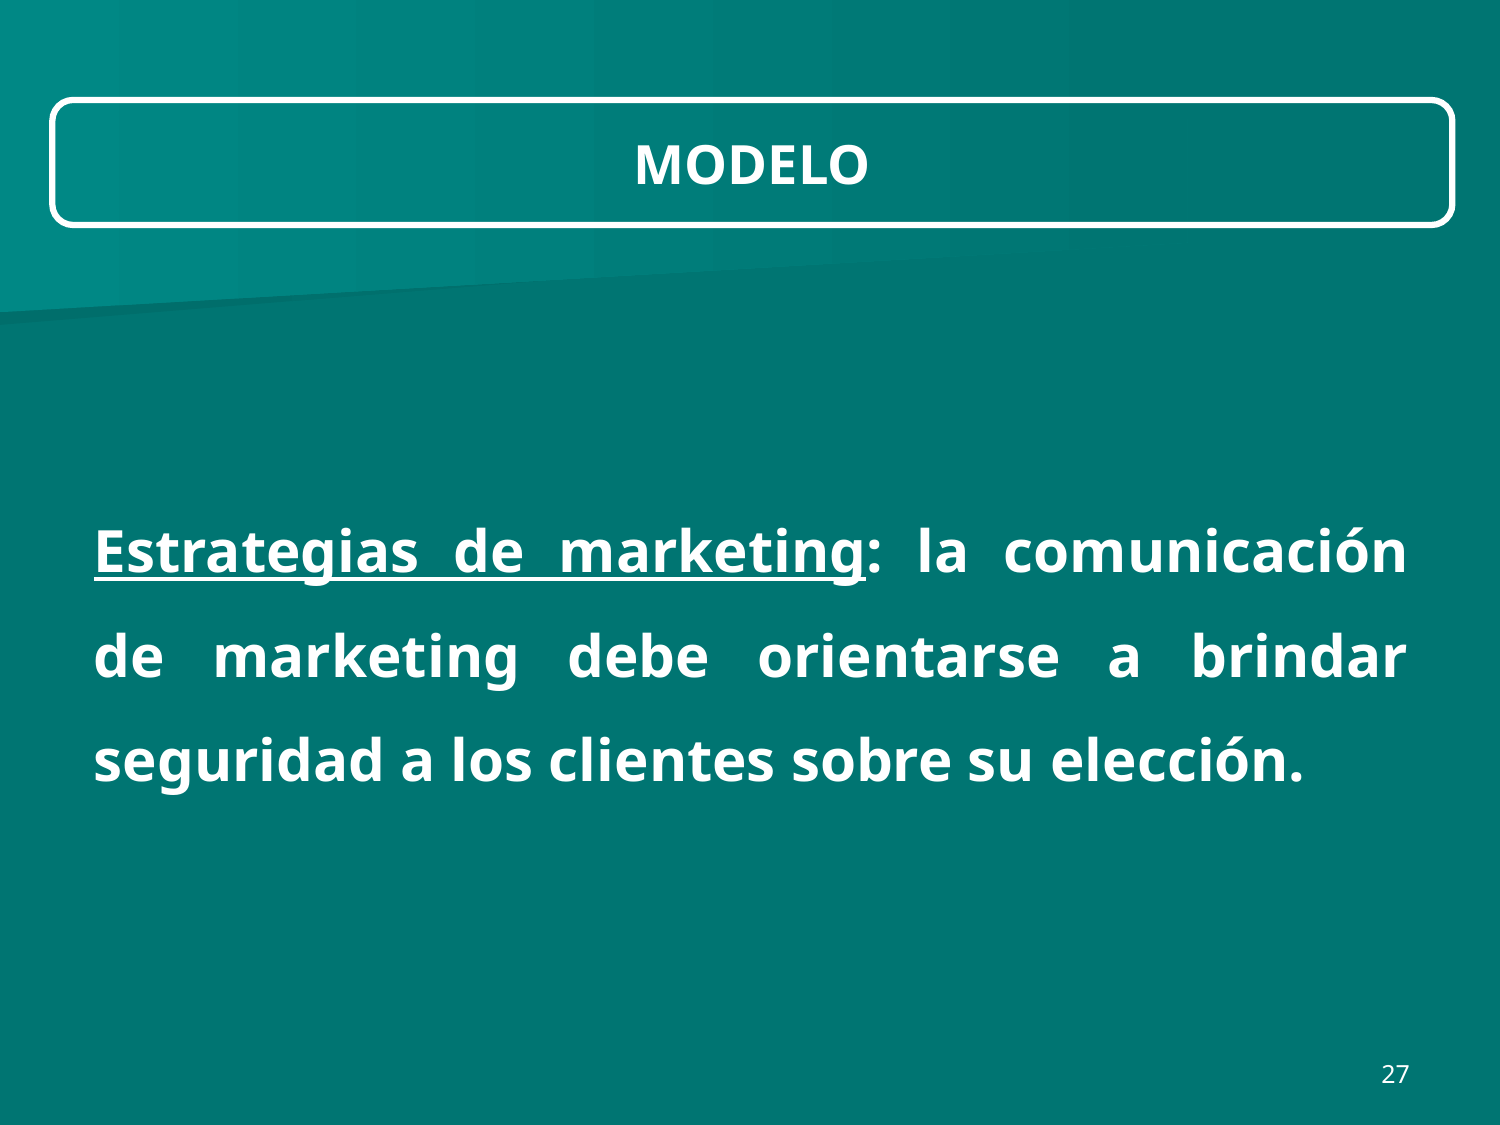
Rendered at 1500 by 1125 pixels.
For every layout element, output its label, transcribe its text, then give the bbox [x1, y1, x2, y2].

slide_number 27 [1074, 1024, 1426, 1101]
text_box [52, 99, 1453, 803]
